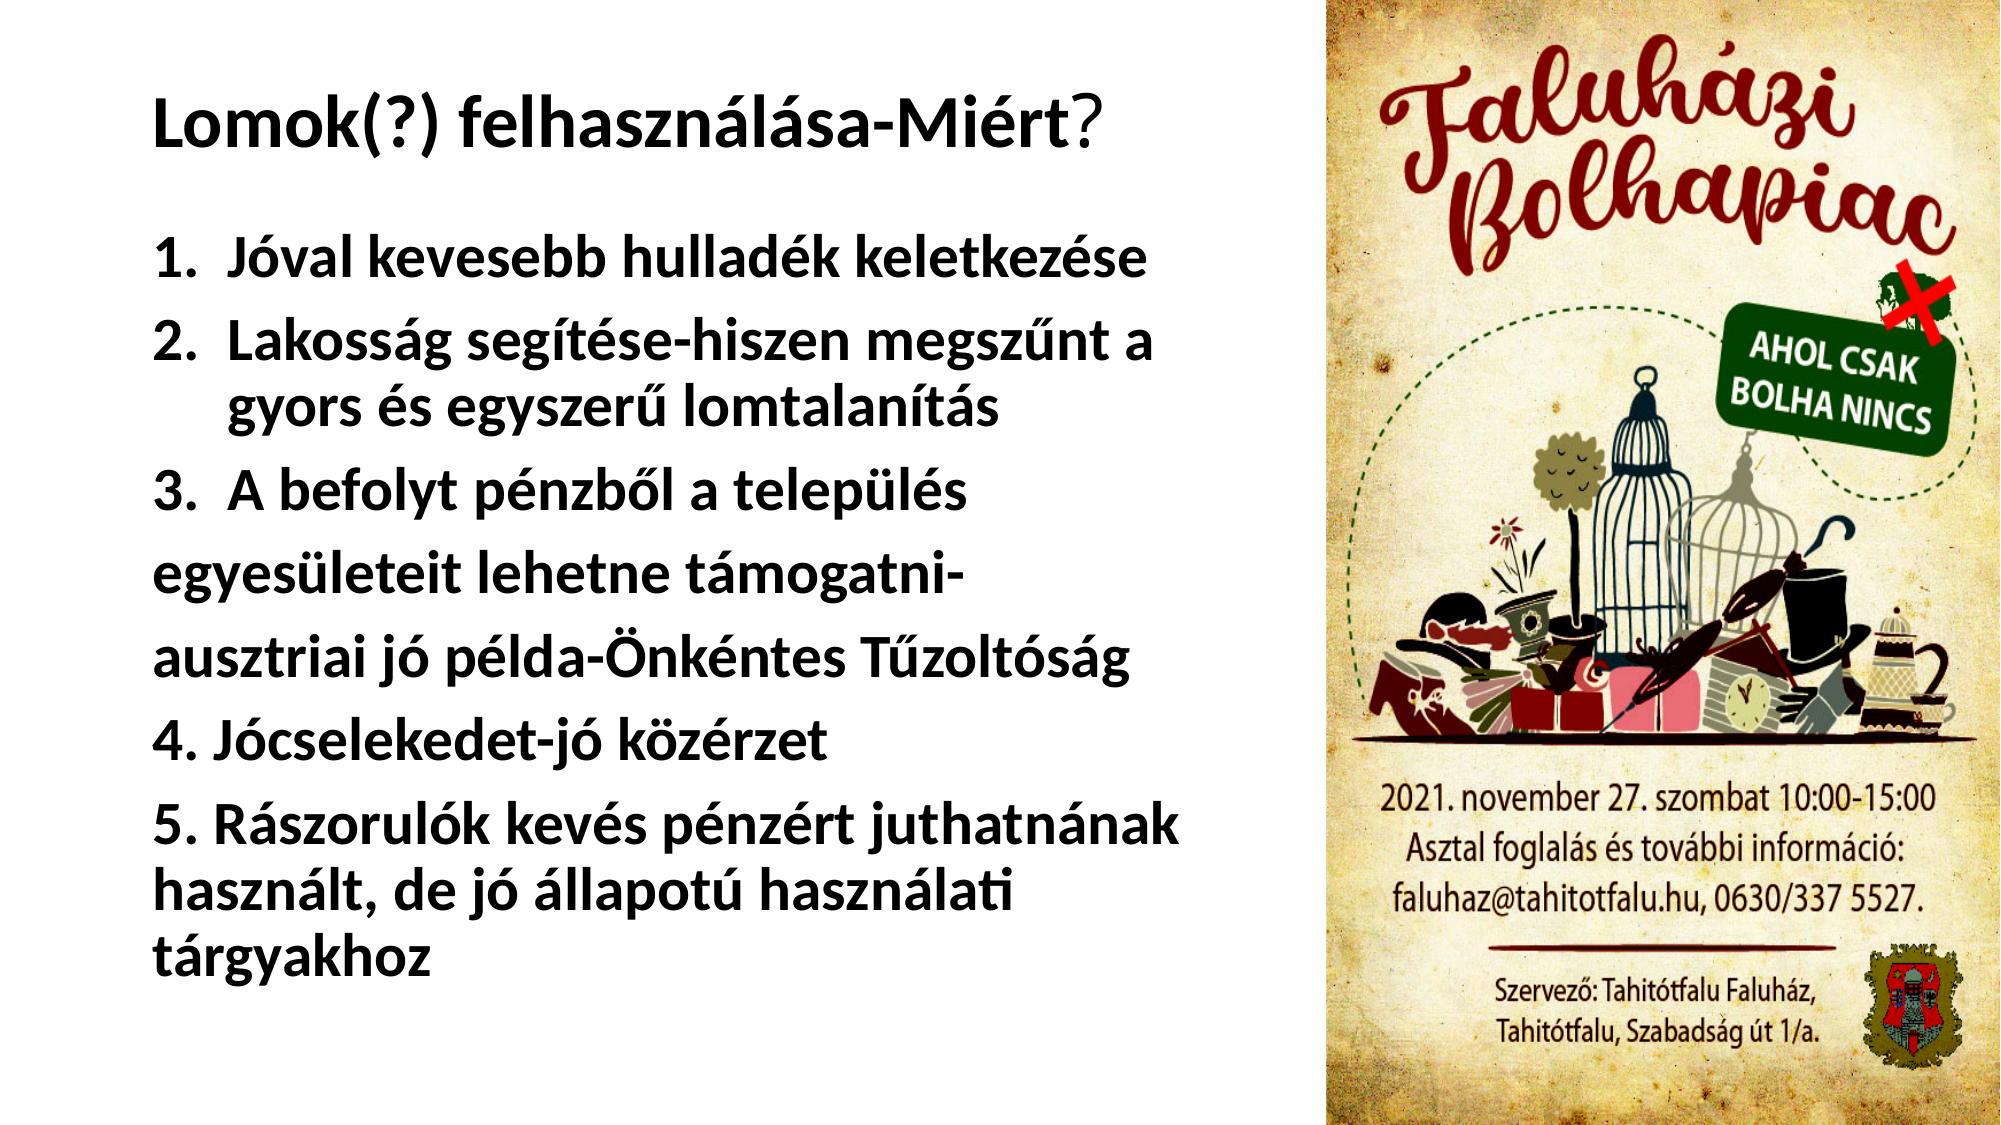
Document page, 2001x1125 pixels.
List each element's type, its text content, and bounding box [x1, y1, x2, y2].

list Jóval kevesebb hulladék keletkezése Lakosság segítése-hiszen megszűnt a gyors és egyszerű lomtalanítás A befolyt pénzből a település egyesületeit lehetne támogatni- ausztriai jó példa-Önkéntes Tűzoltóság 4. Jócselekedet-jó közérzet 5. Rászorulók kevés pénzért juthatnának használt, de jó állapotú használati tárgyakhoz [137, 216, 1293, 1014]
picture [1326, 0, 2000, 1125]
title Lomok(?) felhasználása-Miért? [137, 59, 1326, 278]
